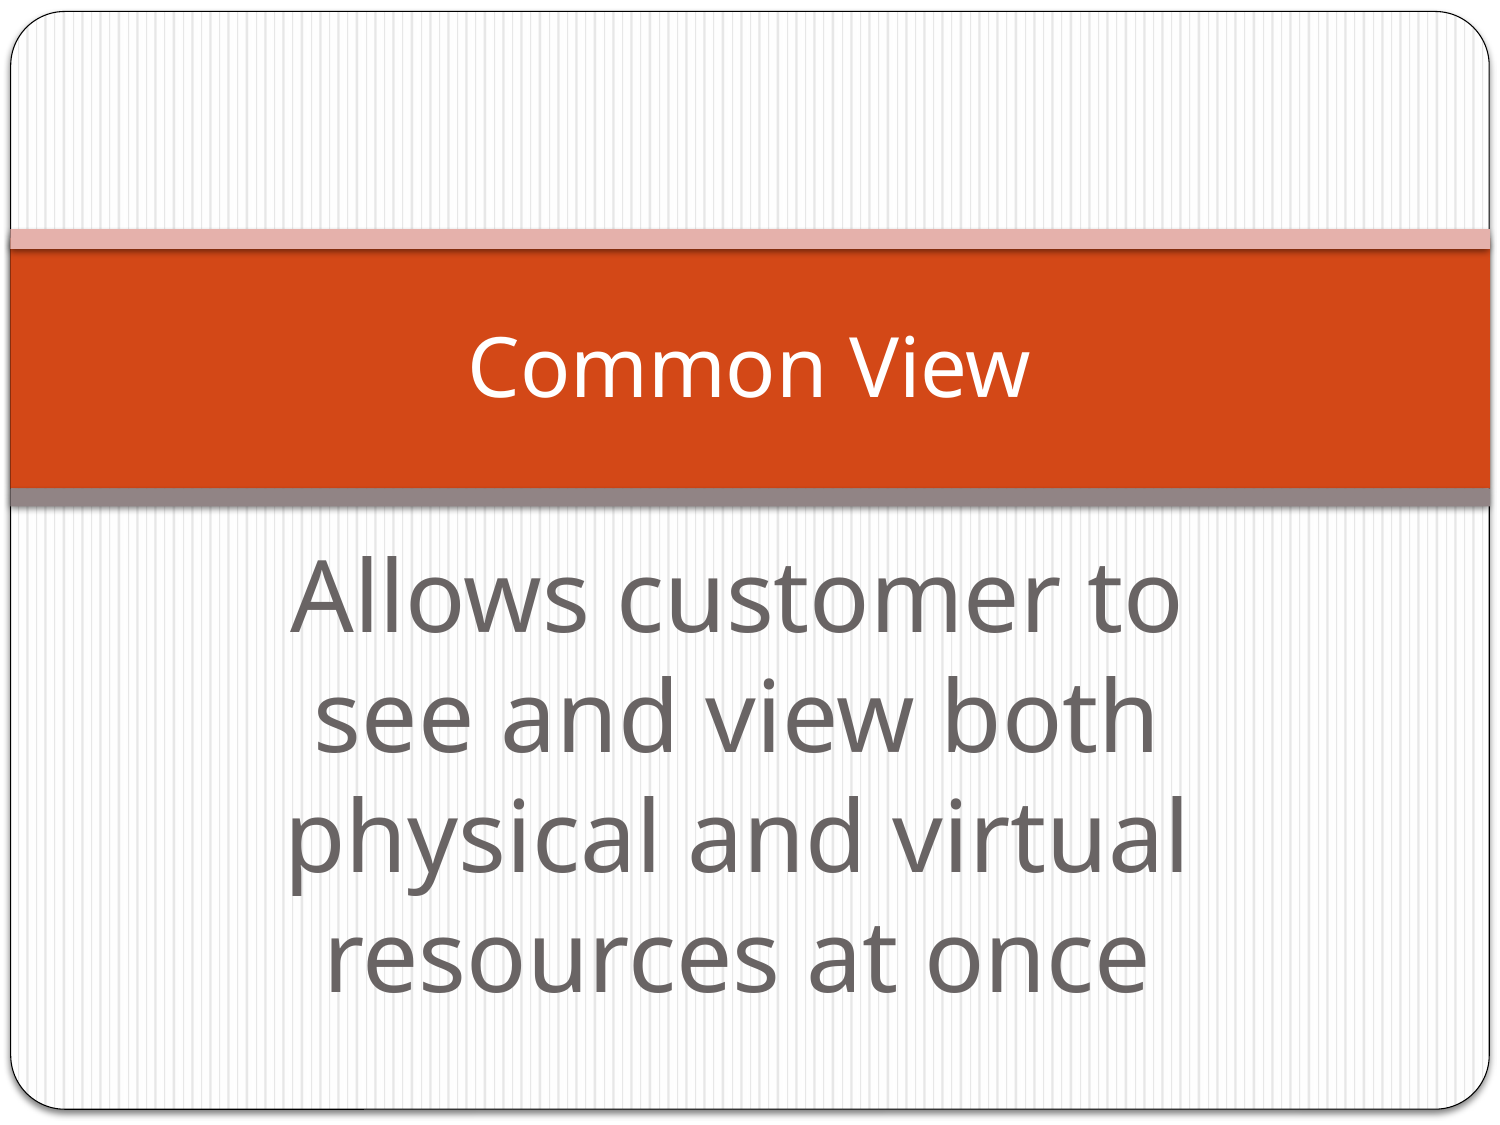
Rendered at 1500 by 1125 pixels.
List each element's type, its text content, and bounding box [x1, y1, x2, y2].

title Common View [75, 247, 1425, 489]
subtitle Allows customer to see and view both physical and virtual resources at once [212, 525, 1263, 788]
